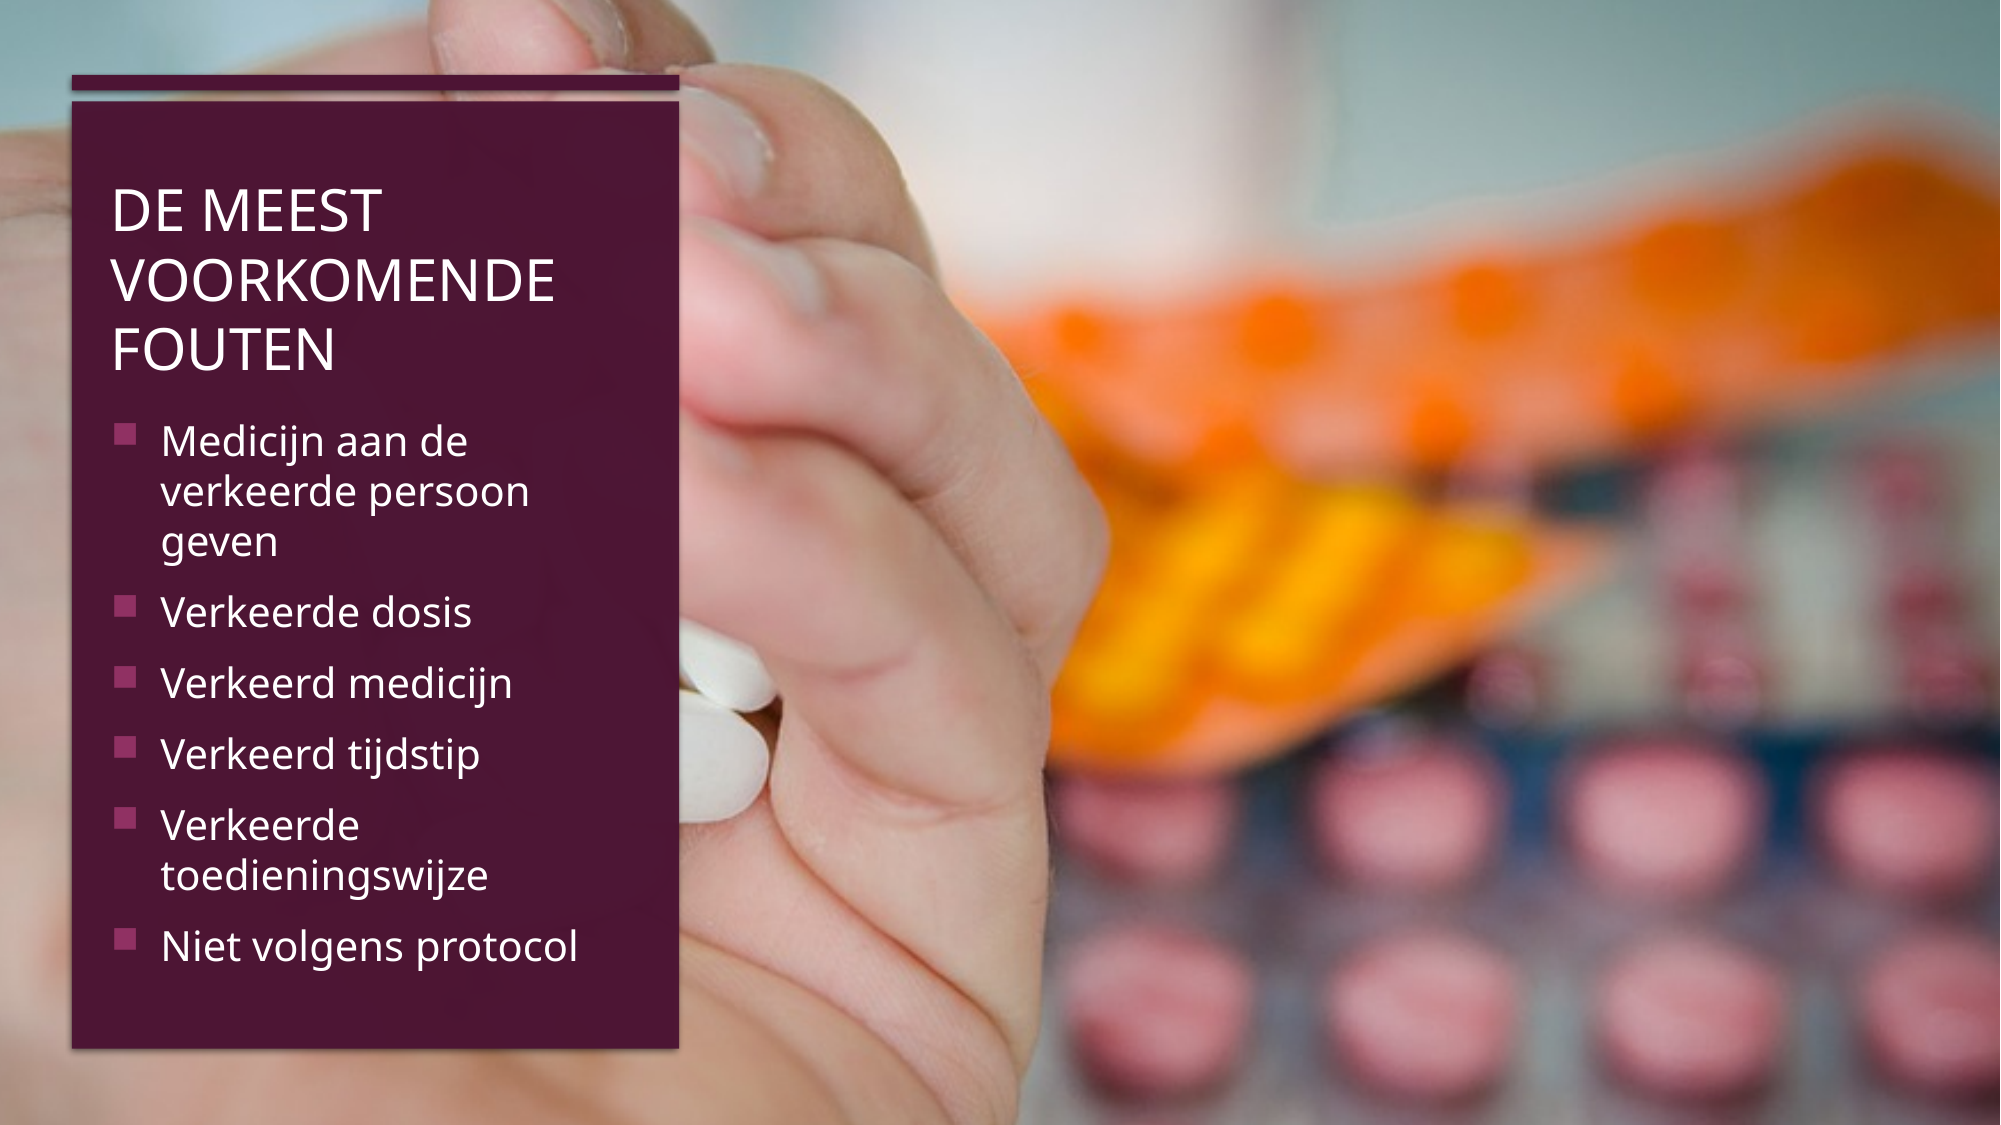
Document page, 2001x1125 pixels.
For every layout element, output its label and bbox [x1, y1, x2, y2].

picture [0, 0, 2000, 1125]
text_box [71, 74, 680, 1049]
